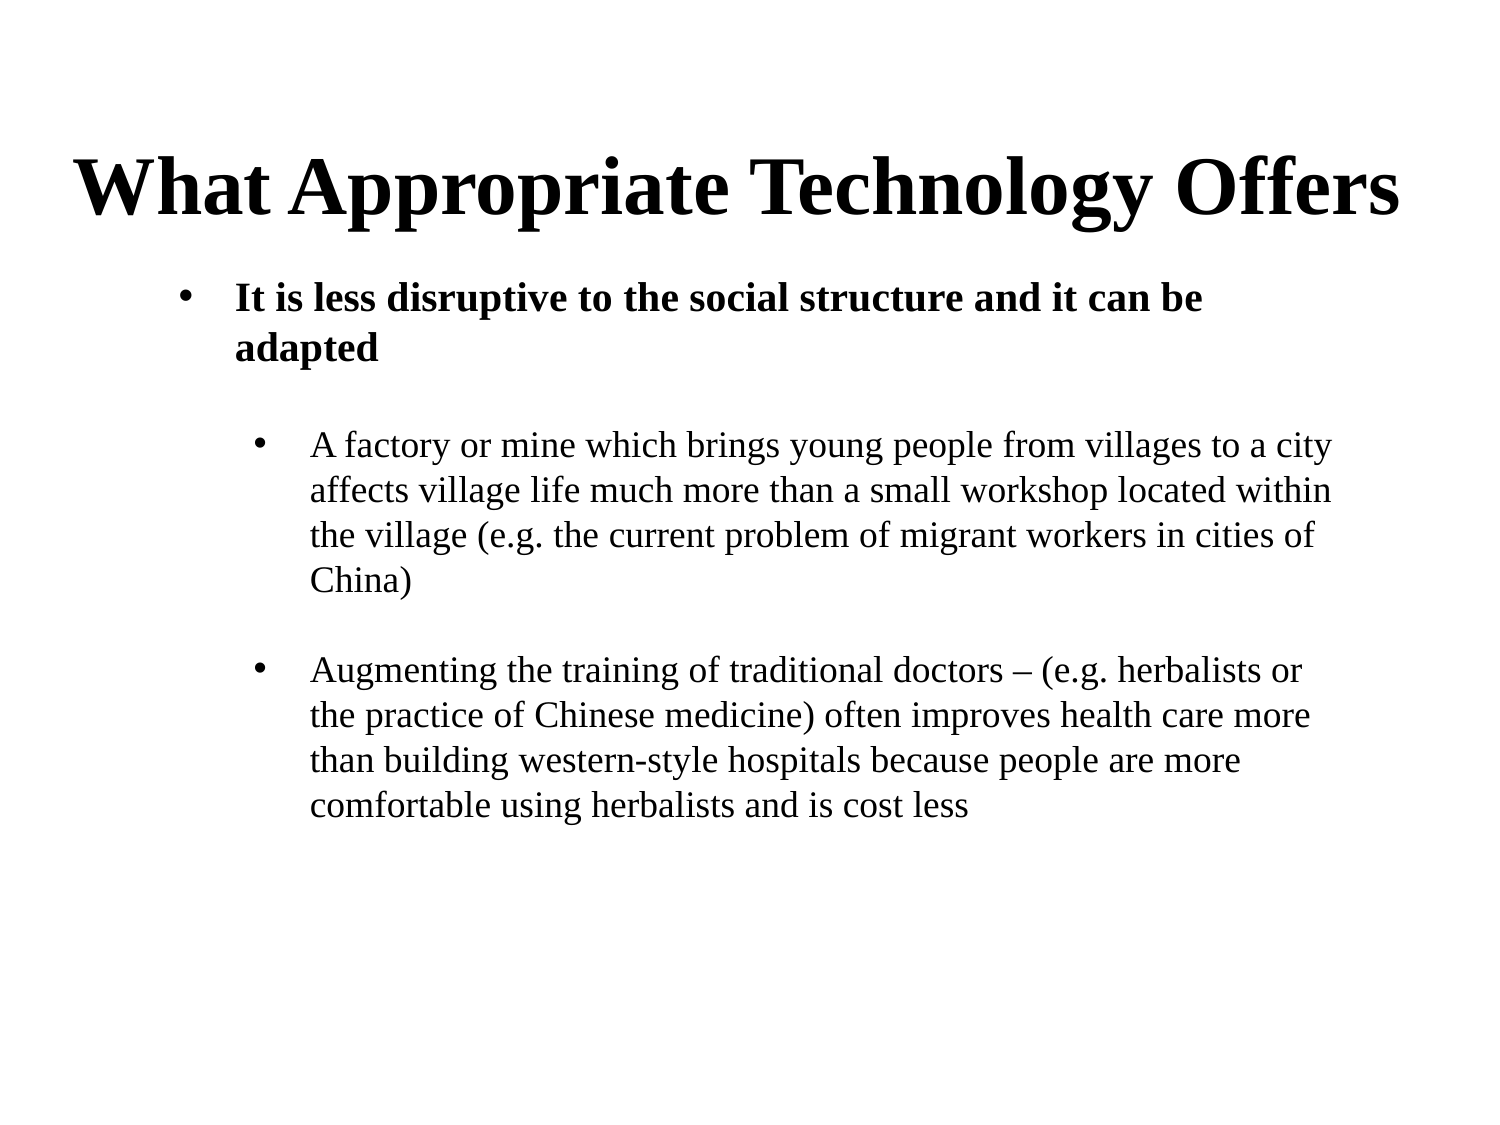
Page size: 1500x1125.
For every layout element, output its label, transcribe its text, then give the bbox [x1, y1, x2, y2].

title What Appropriate Technology Offers [34, 99, 1441, 263]
text_box It is less disruptive to the social structure and it can be adapted A factory or mine which brings young people from villages to a city affects village life much more than a small workshop located within the village (e.g. the current problem of migrant workers in cities of China) Augmenting the training of traditional doctors – (e.g. herbalists or the practice of Chinese medicine) often improves health care more than building western-style hospitals because people are more comfortable using herbalists and is cost less [163, 262, 1350, 878]
